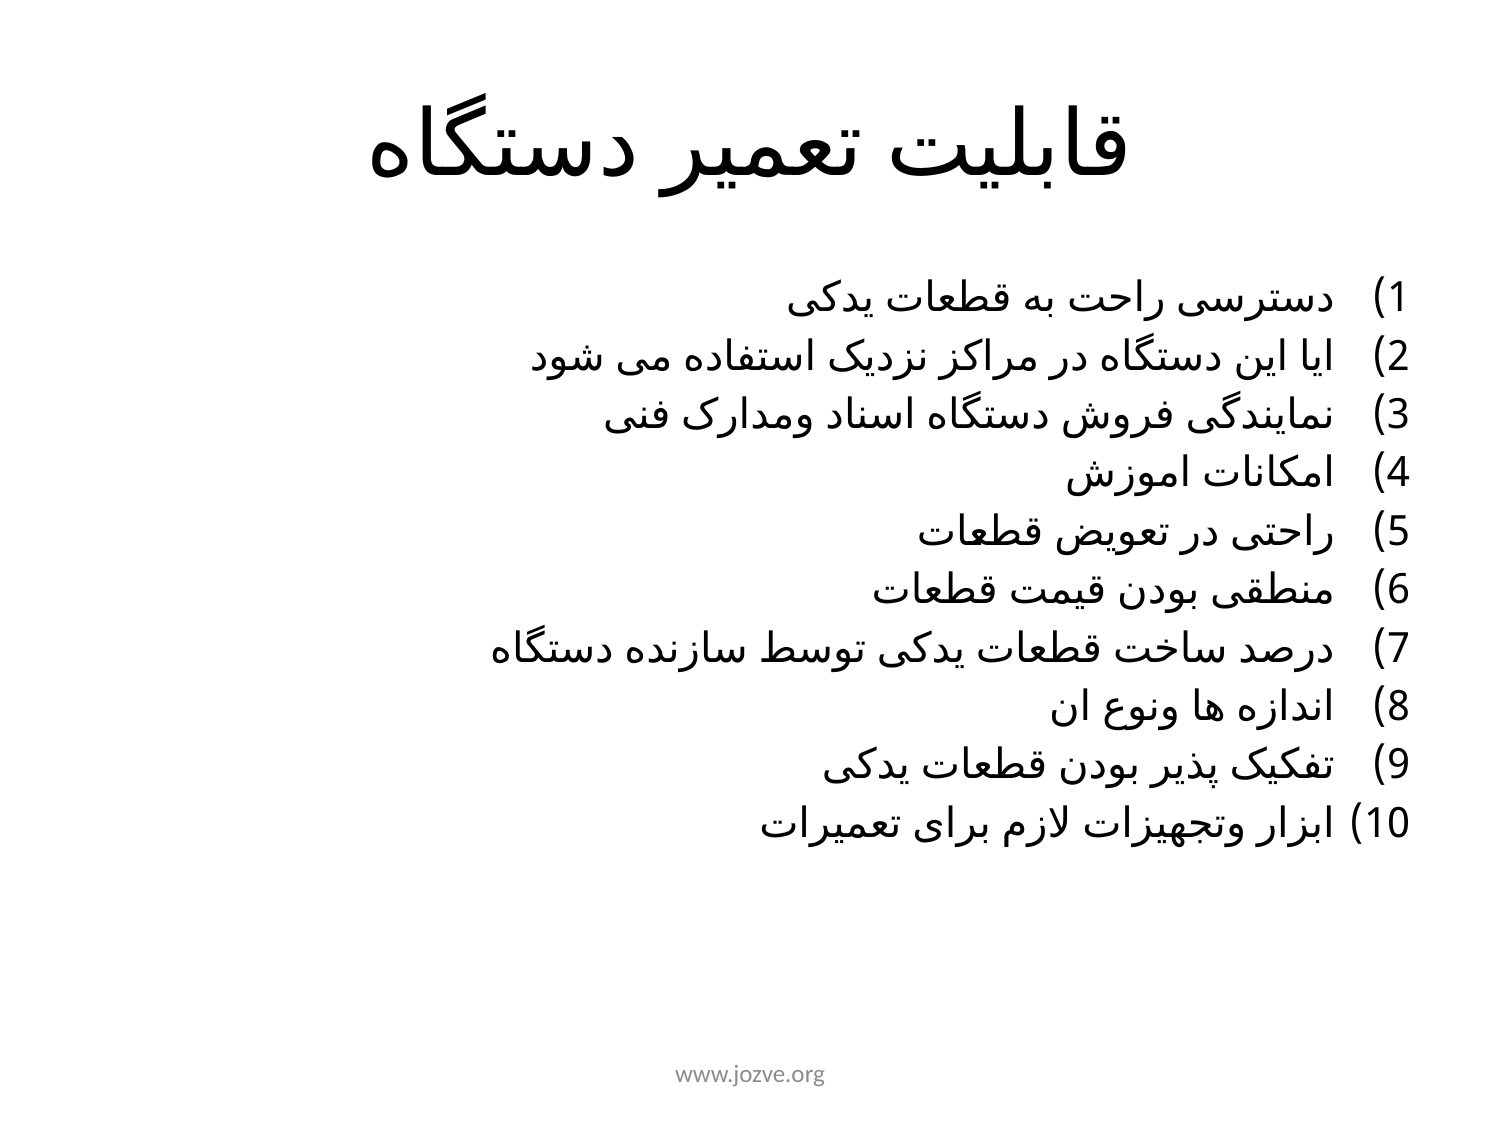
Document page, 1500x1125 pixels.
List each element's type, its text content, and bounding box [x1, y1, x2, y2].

footer www.jozve.org [512, 1042, 988, 1103]
list دسترسی راحت به قطعات یدکی ایا این دستگاه در مراکز نزدیک استفاده می شود نمایندگی فروش دستگاه اسناد ومدارک فنی امکانات اموزش راحتی در تعویض قطعات منطقی بودن قیمت قطعات درصد ساخت قطعات یدکی توسط سازنده دستگاه اندازه ها ونوع ان تفکیک پذیر بودن قطعات یدکی ابزار وتجهیزات لازم برای تعمیرات [75, 262, 1425, 1005]
title قابلیت تعمیر دستگاه [75, 45, 1425, 233]
